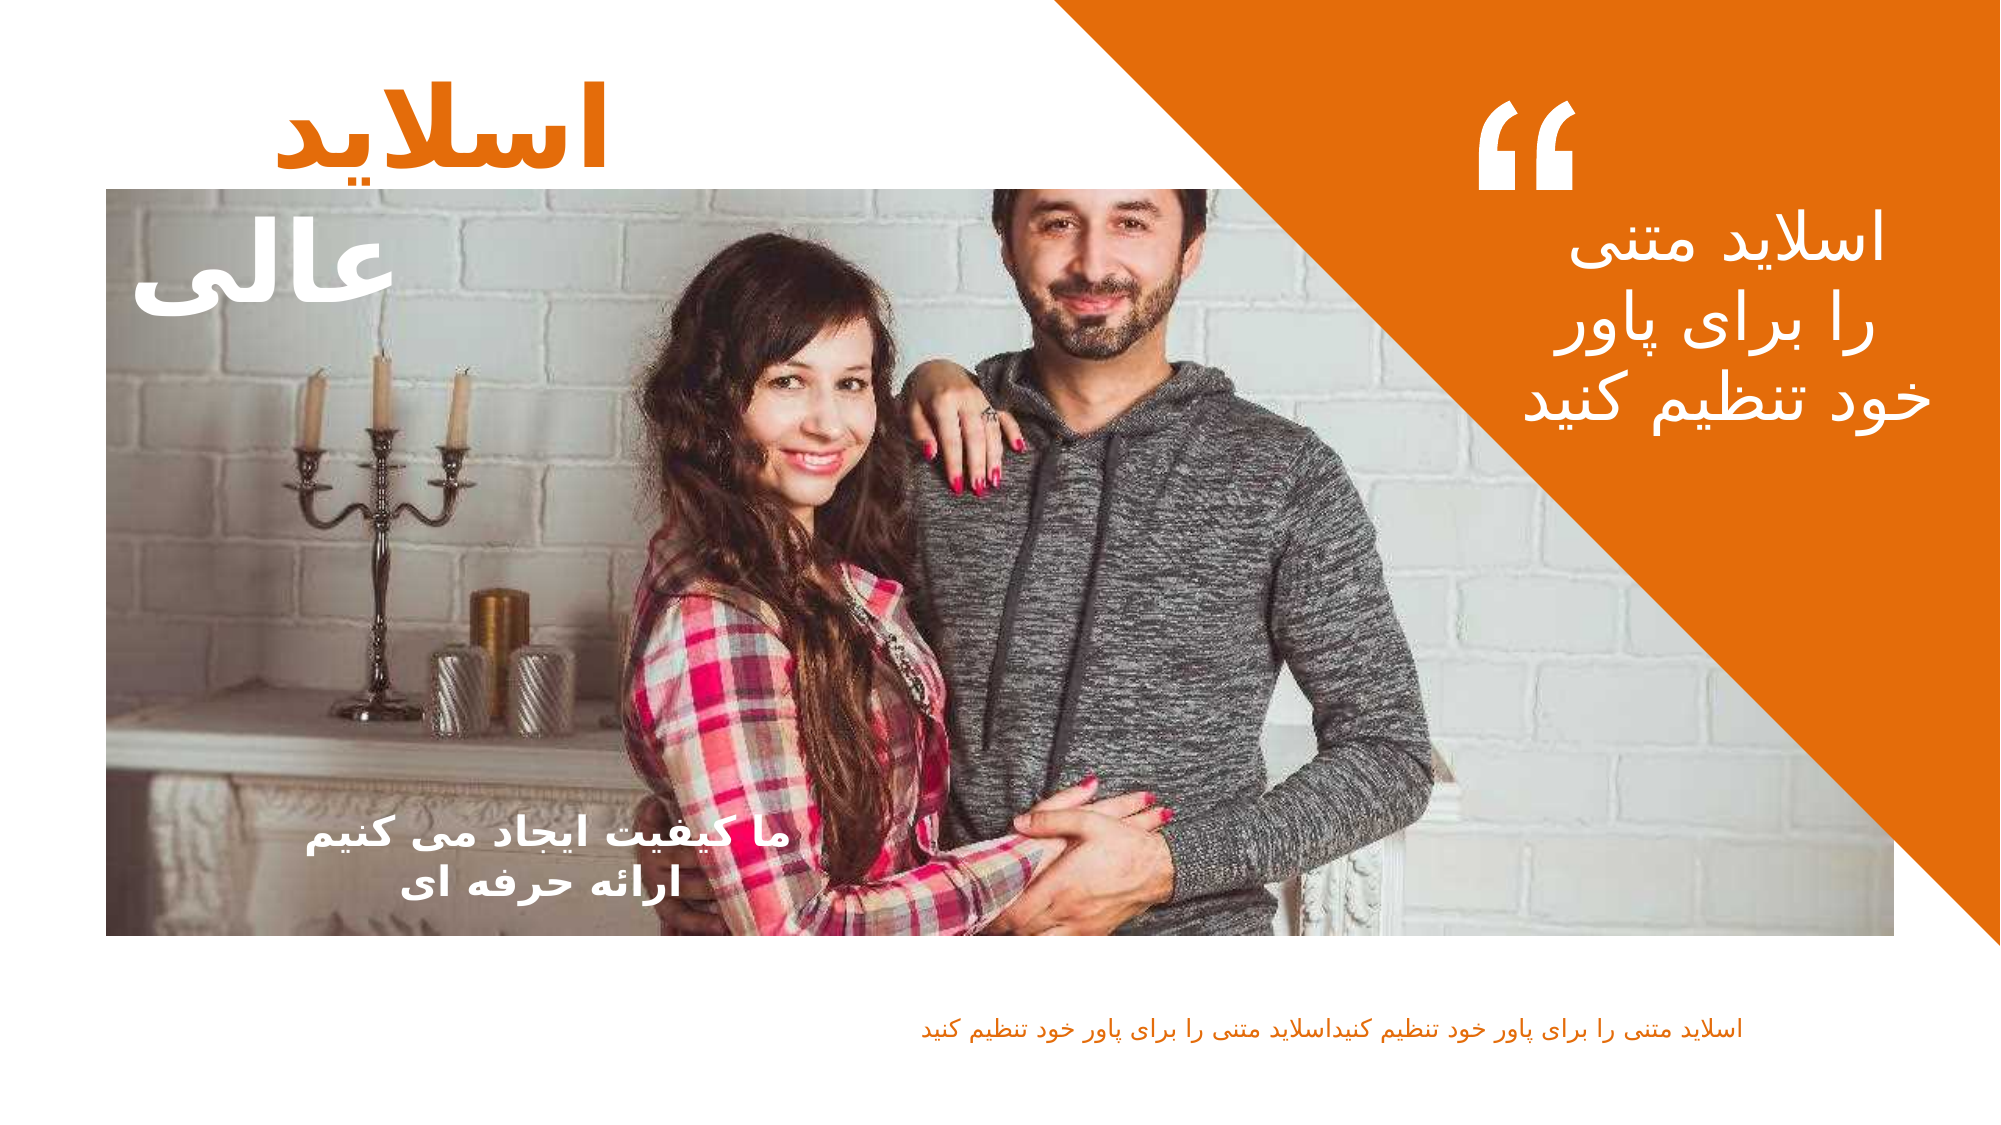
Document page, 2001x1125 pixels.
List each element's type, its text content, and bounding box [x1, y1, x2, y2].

text_box [1535, 99, 1577, 189]
picture [106, 189, 1894, 936]
text_box [1052, 0, 2000, 948]
text_box اسلاید عالی [114, 47, 772, 189]
text_box اسلاید متنی را برای پاور خود تنظیم کنیداسلاید متنی را برای پاور خود تنظیم کنید [772, 1004, 1894, 1080]
text_box اسلاید متنی را برای پاور خود تنظیم کنید [1574, 186, 1969, 442]
text_box [1477, 99, 1520, 189]
